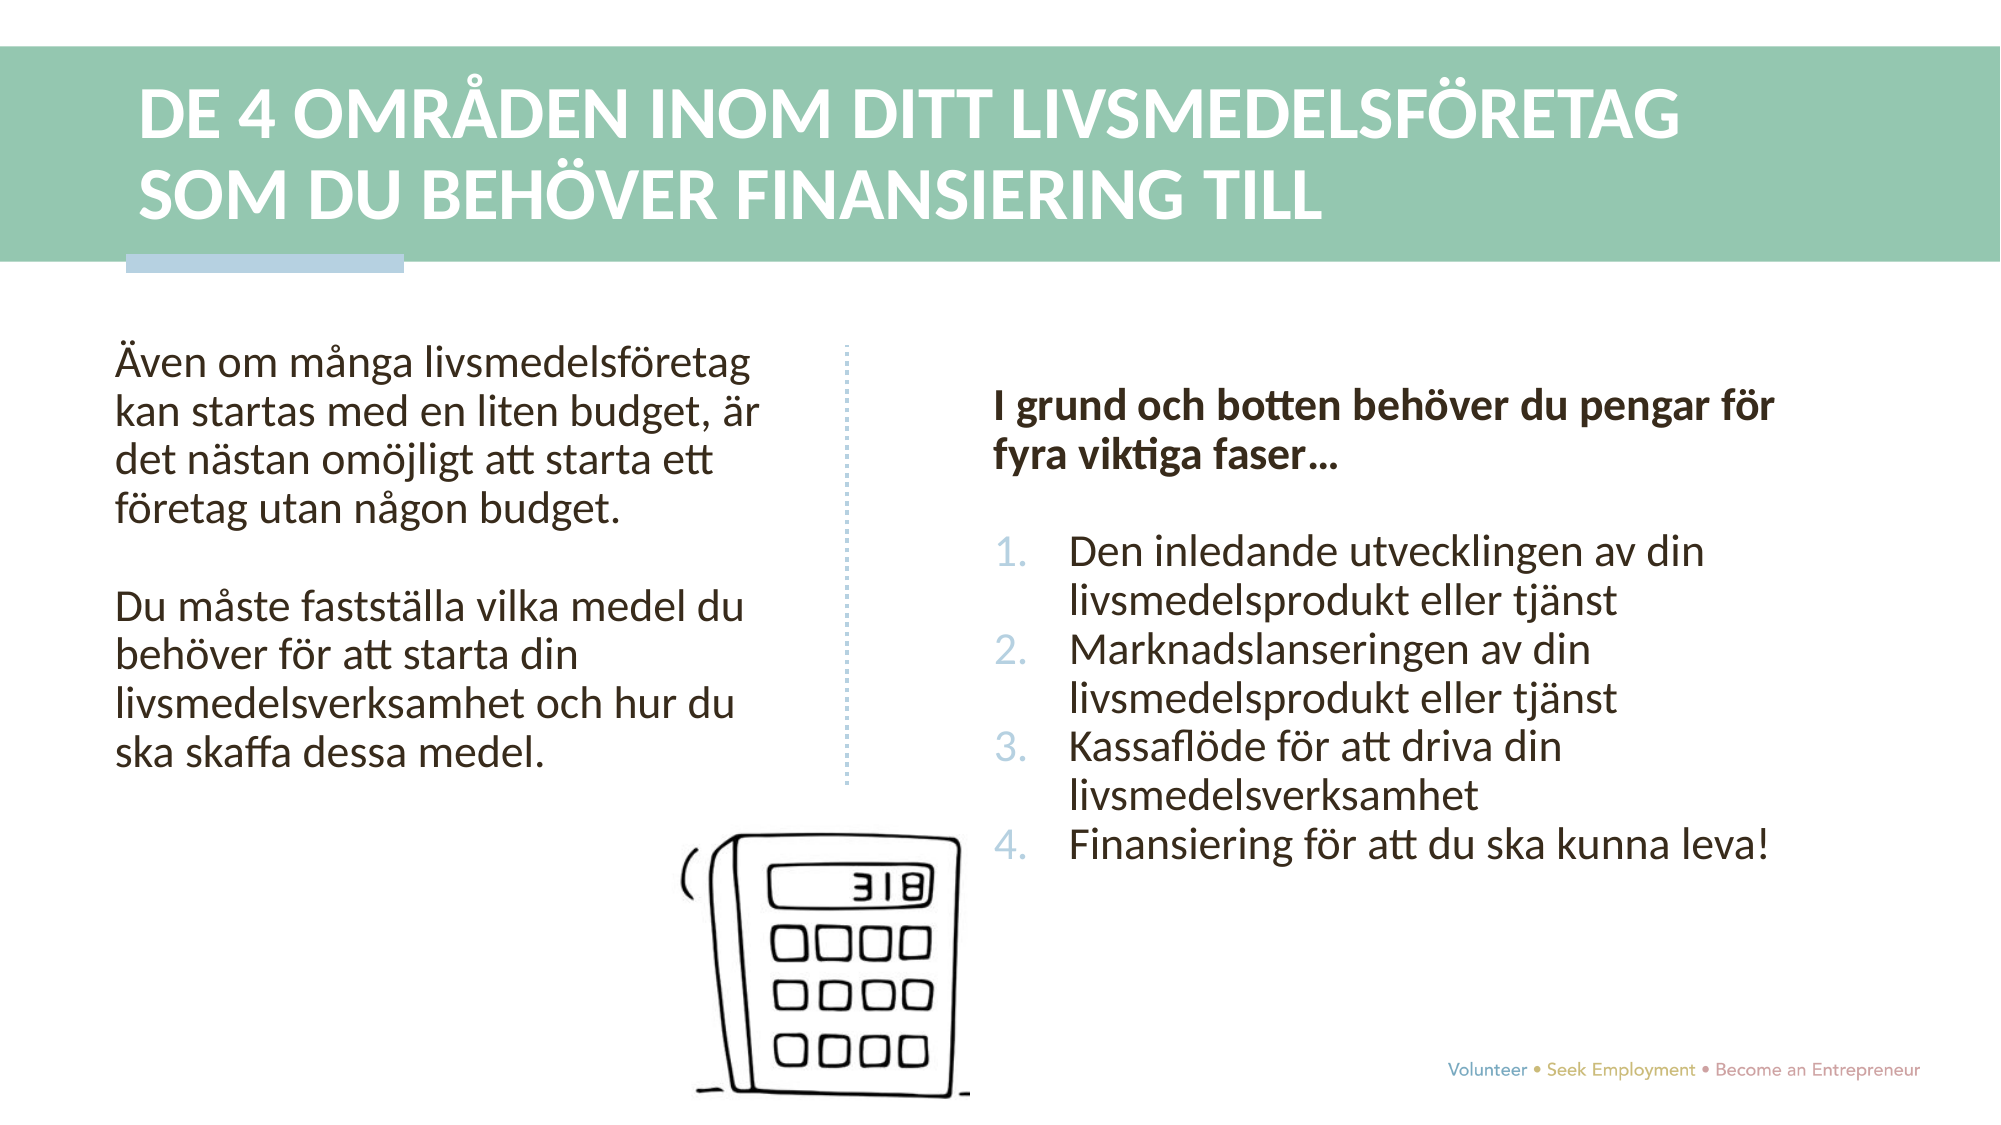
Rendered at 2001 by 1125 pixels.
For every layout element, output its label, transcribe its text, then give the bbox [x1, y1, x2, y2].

list DE 4 OMRÅDEN INOM DITT LIVSMEDELSFÖRETAG SOM DU BEHÖVER FINANSIERING TILL [123, 62, 1819, 247]
text_box Även om många livsmedelsföretag kan startas med en liten budget, är det nästan omöjligt att starta ett företag utan någon budget. Du måste fastställa vilka medel du behöver för att starta din livsmedelsverksamhet och hur du ska skaffa dessa medel. [99, 330, 800, 875]
text_box I grund och botten behöver du pengar för fyra viktiga faser… Den inledande utvecklingen av din livsmedelsprodukt eller tjänst Marknadslanseringen av din livsmedelsprodukt eller tjänst Kassaflöde för att driva din livsmedelsverksamhet Finansiering för att du ska kunna leva! [978, 373, 1859, 918]
picture [1418, 1046, 1971, 1103]
picture [662, 785, 970, 1110]
